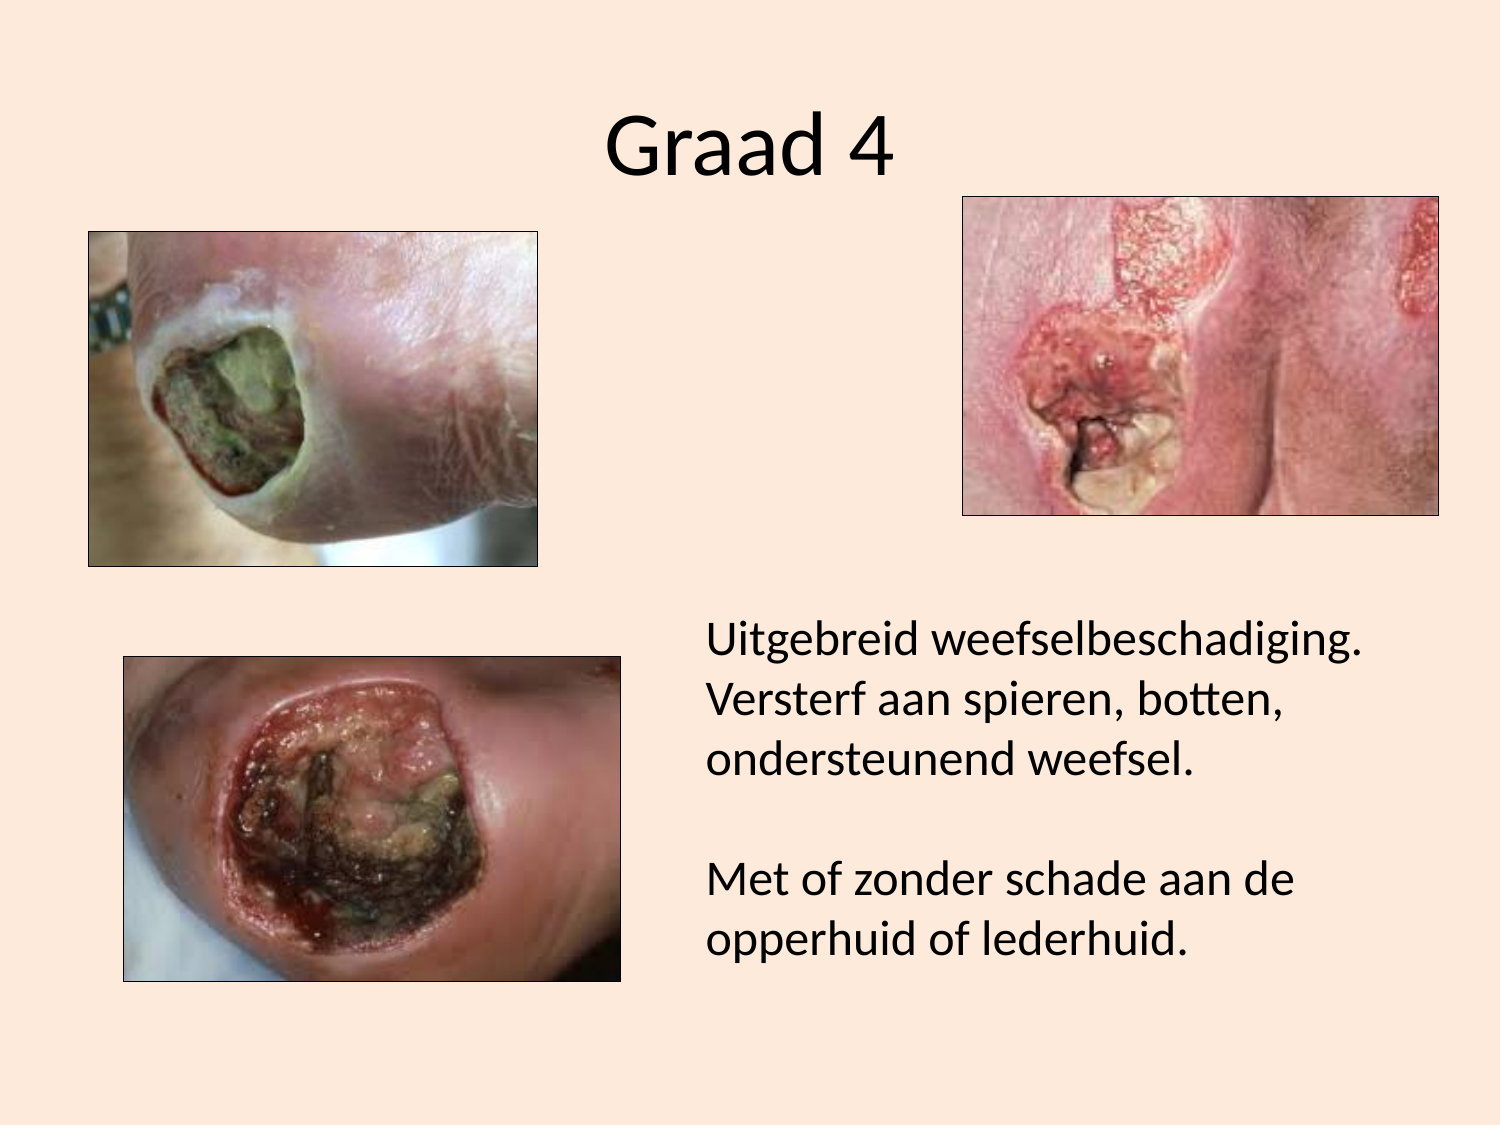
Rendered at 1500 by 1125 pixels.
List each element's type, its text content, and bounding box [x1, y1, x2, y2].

picture [962, 196, 1439, 516]
picture [123, 656, 621, 982]
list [88, 231, 538, 567]
title Graad 4 [75, 45, 1425, 233]
text_box Uitgebreid weefselbeschadiging. Versterf aan spieren, botten, ondersteunend weefsel. Met of zonder schade aan de opperhuid of lederhuid. [690, 597, 1441, 973]
